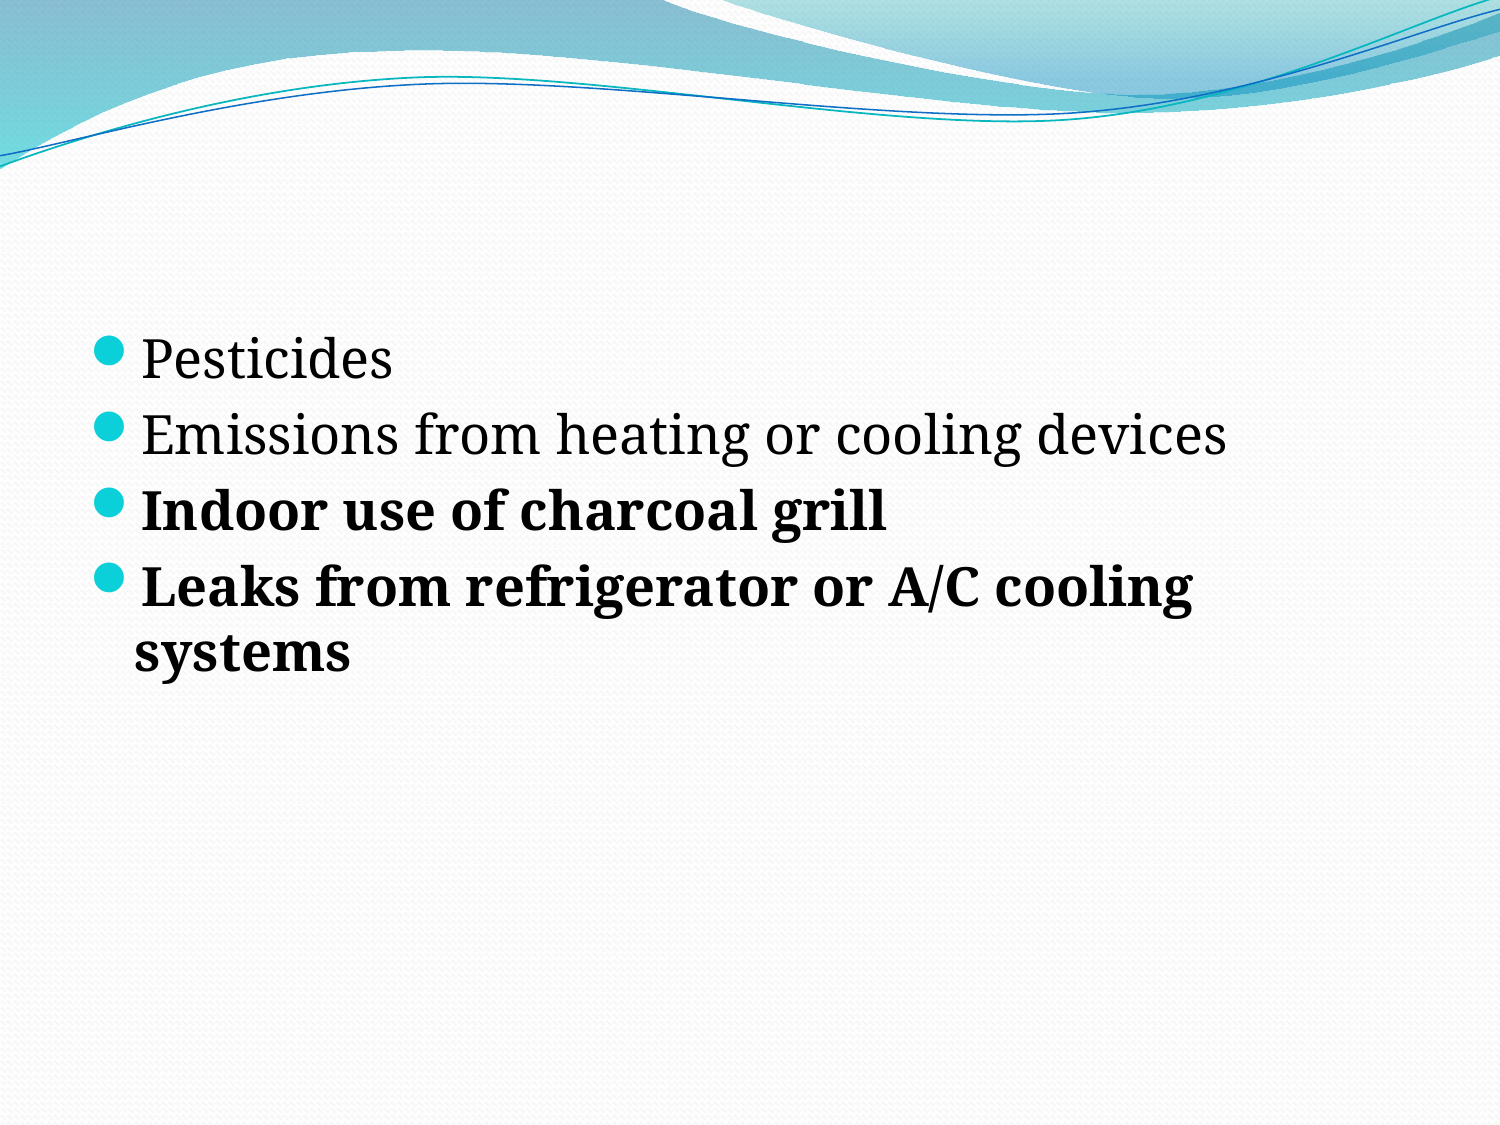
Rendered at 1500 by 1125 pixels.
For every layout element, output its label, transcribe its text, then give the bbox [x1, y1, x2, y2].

list Pesticides Emissions from heating or cooling devices Indoor use of charcoal grill Leaks from refrigerator or A/C cooling systems [75, 317, 1425, 1038]
